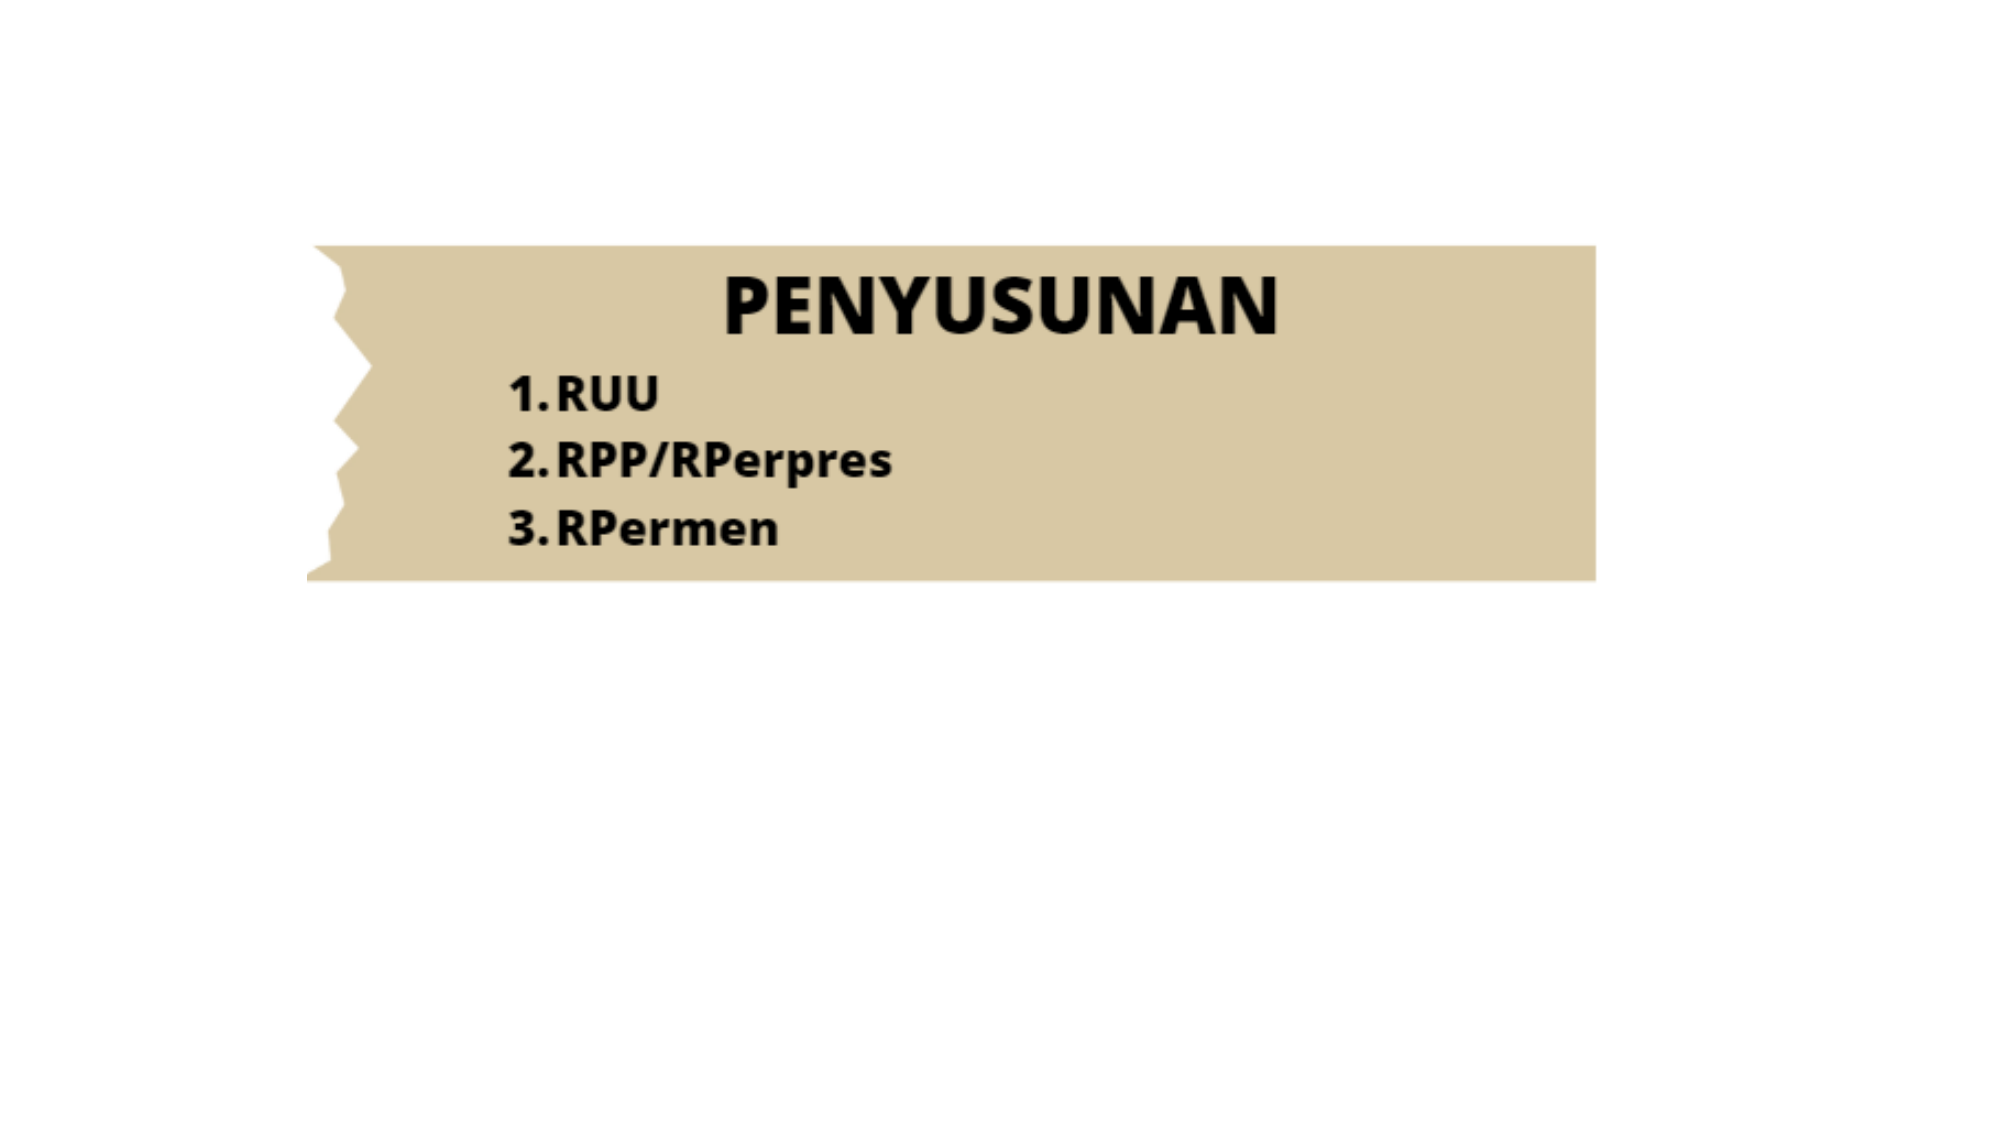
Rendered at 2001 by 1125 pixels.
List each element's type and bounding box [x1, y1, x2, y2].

picture [307, 231, 1623, 601]
